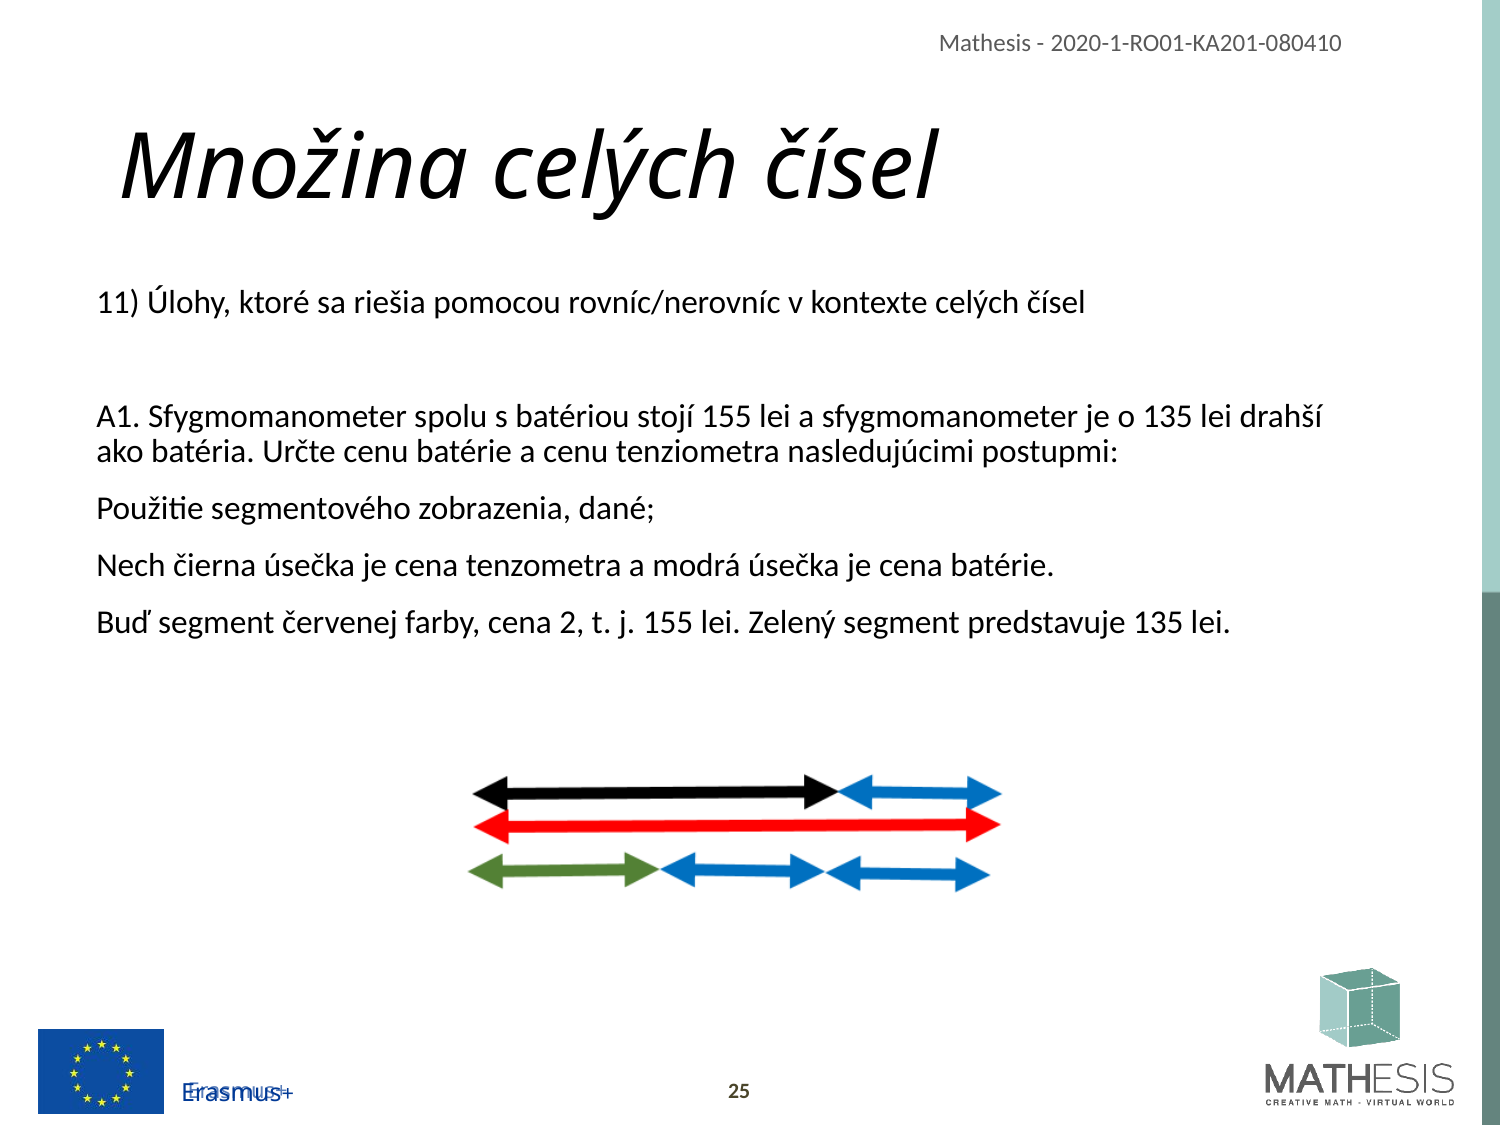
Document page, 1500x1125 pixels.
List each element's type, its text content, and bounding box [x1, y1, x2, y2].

list 11) Úlohy, ktoré sa riešia pomocou rovníc/nerovníc v kontexte celých čísel A1. Sfygmomanometer spolu s batériou stojí 155 lei a sfygmomanometer je o 135 lei drahší ako batéria. Určte cenu batérie a cenu tenziometra nasledujúcimi postupmi: Použitie segmentového zobrazenia, dané; Nech čierna úsečka je cena tenzometra a modrá úsečka je cena batérie. Buď segment červenej farby, cena 2, t. j. 155 lei. Zelený segment predstavuje 135 lei. [81, 277, 1340, 755]
picture [38, 1029, 164, 1114]
title Množina celých čísel [103, 59, 1397, 278]
picture [457, 767, 1020, 895]
